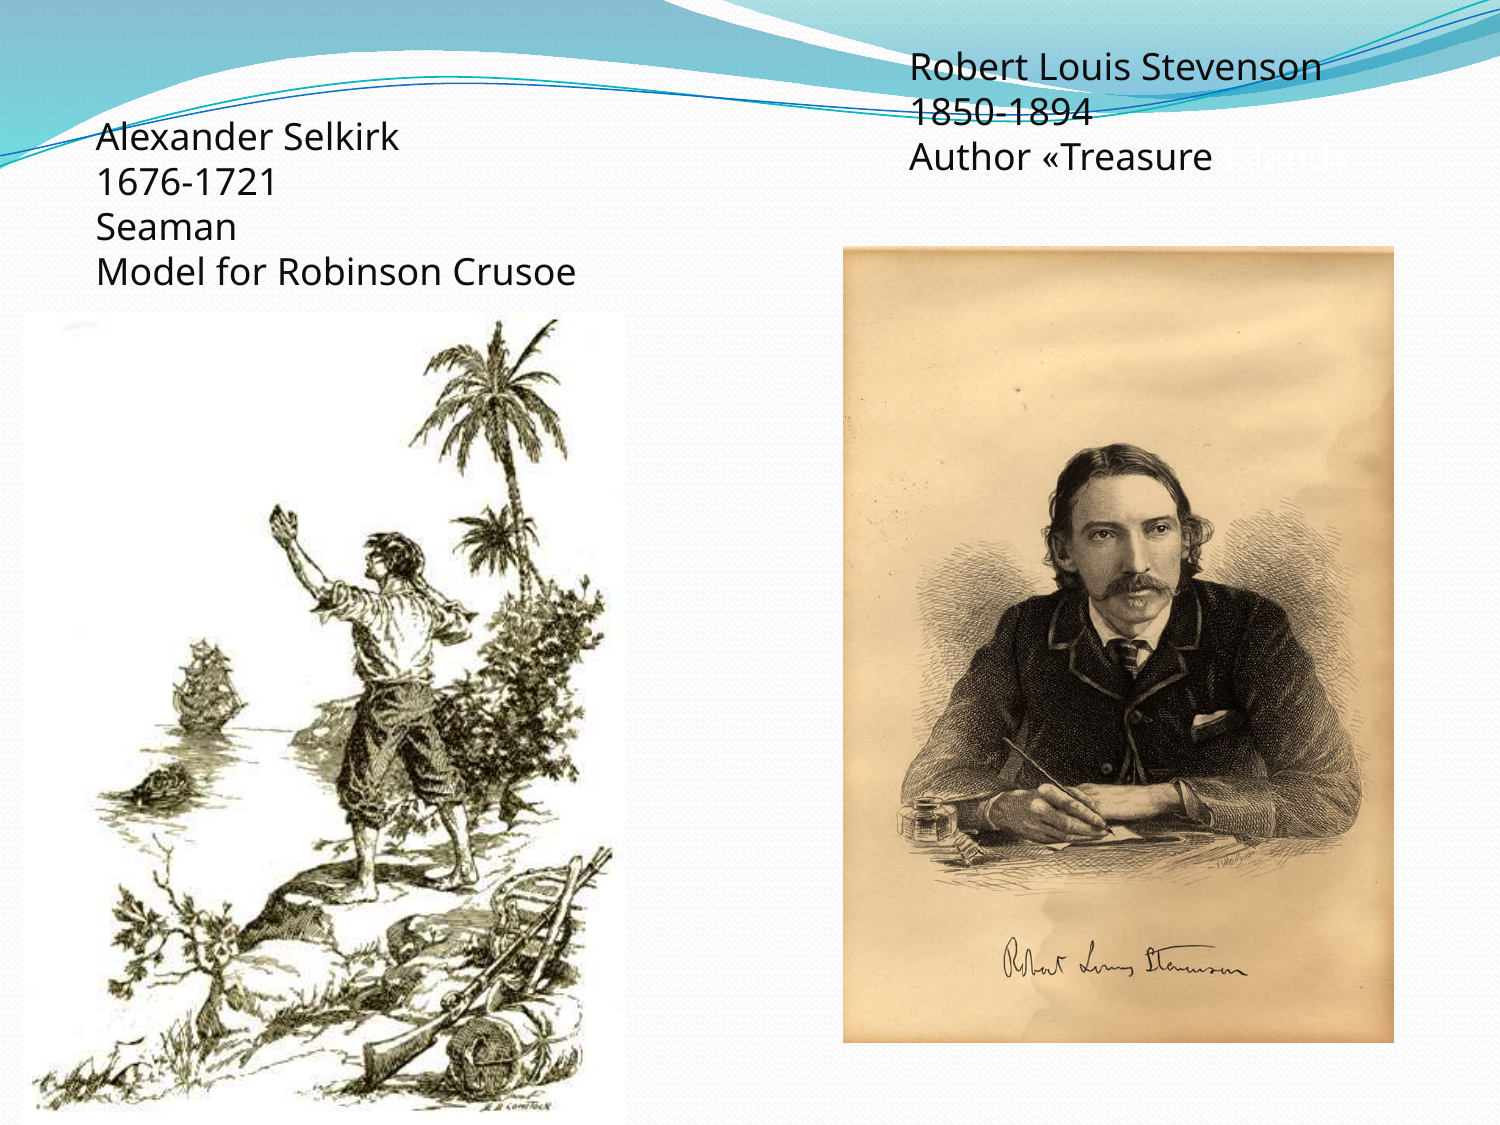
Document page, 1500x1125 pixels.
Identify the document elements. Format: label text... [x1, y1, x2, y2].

text_box Alexander Selkirk 1676-1721 Seaman Model for Robinson Crusoe [80, 105, 593, 301]
picture [843, 245, 1394, 1044]
picture [23, 312, 626, 1125]
text_box Robert Louis Stevenson 1850-1894 Author «Treasure Island» [894, 35, 1366, 185]
